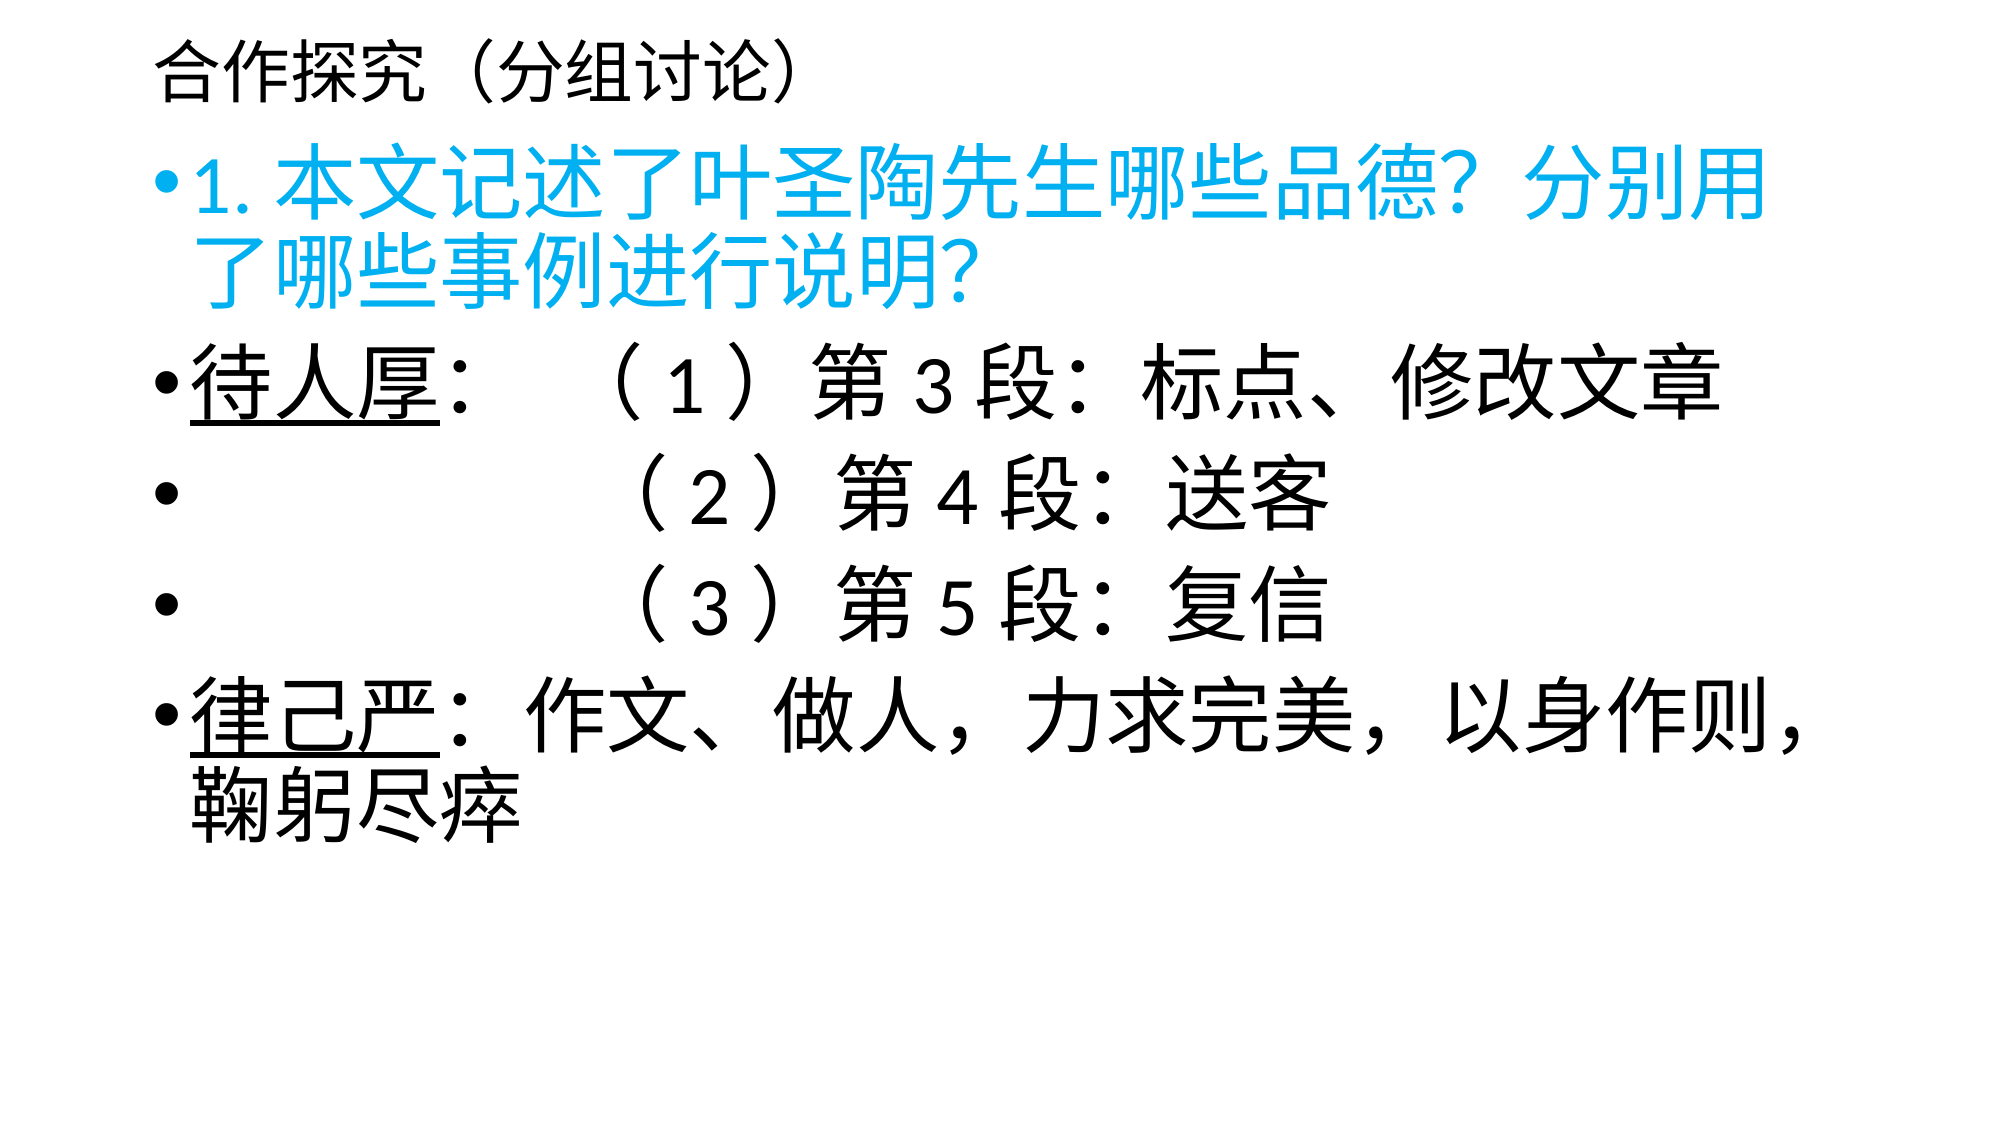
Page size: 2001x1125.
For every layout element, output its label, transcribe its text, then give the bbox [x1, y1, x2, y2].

list 1.本文记述了叶圣陶先生哪些品德？分别用了哪些事例进行说明？ 待人厚： （1）第3段：标点、修改文章 （2）第4段：送客 （3）第5段：复信 律己严：作文、做人，力求完美，以身作则，鞠躬尽瘁 [137, 133, 1863, 848]
title 合作探究（分组讨论） [137, 29, 1863, 120]
